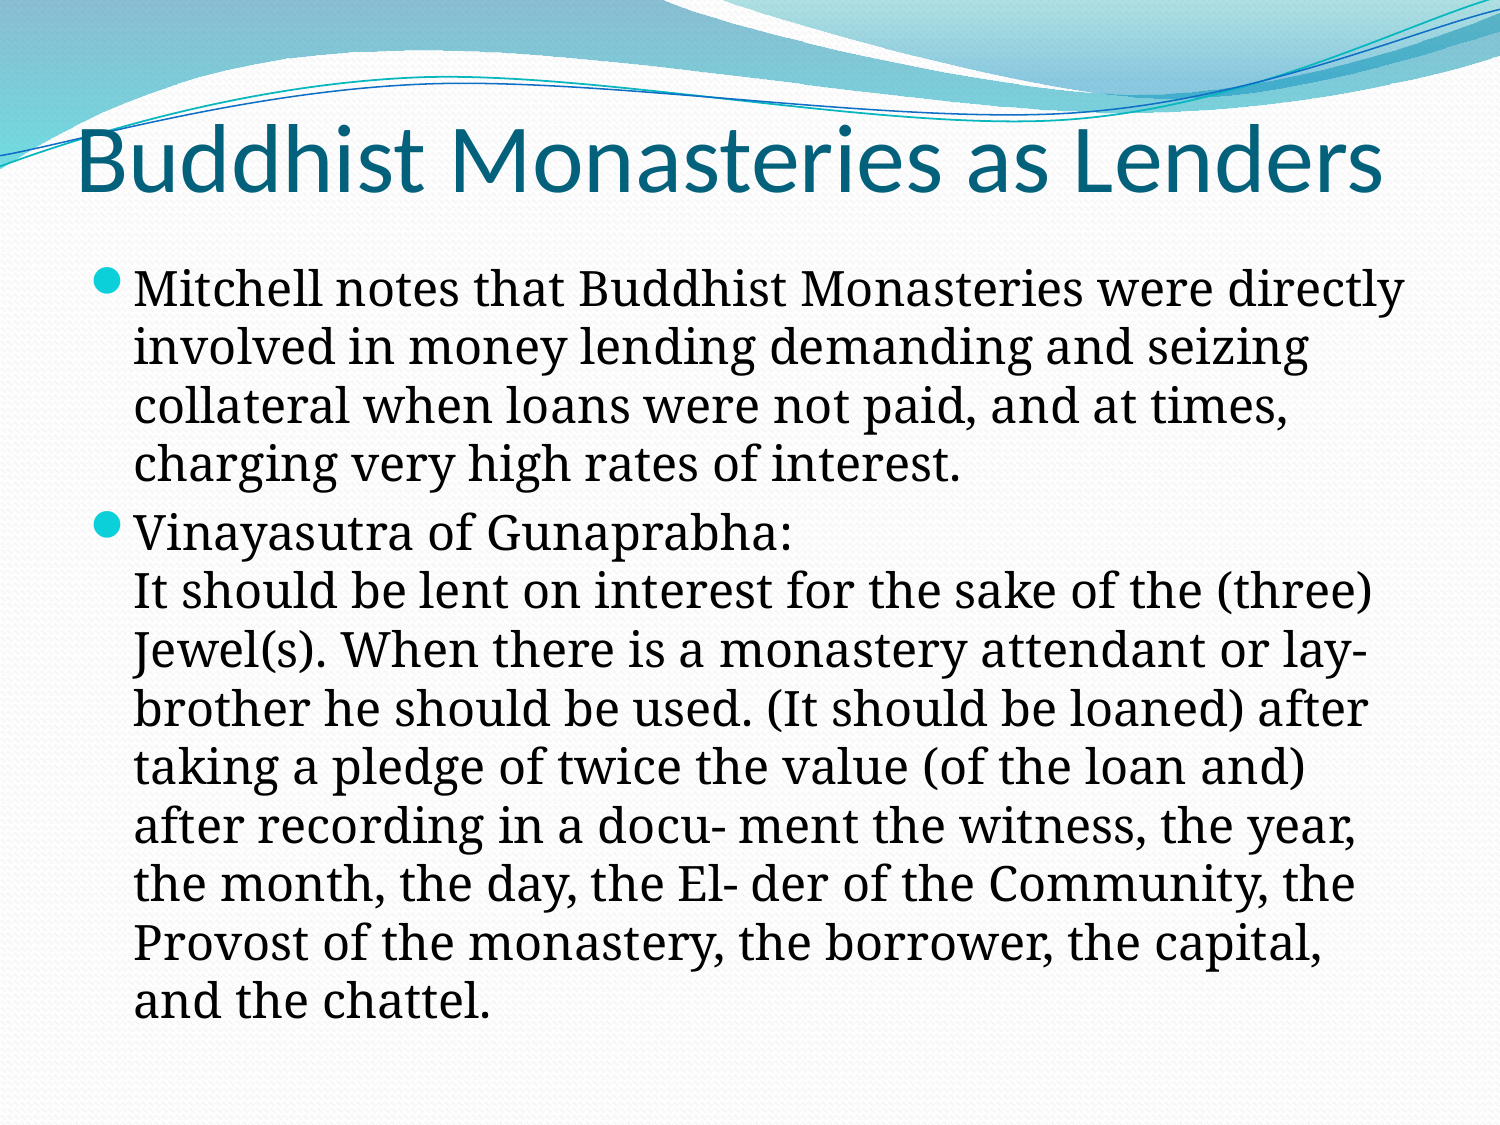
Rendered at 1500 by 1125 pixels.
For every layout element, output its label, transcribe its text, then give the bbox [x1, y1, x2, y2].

list Mitchell notes that Buddhist Monasteries were directly involved in money lending demanding and seizing collateral when loans were not paid, and at times, charging very high rates of interest. Vinayasutra of Gunaprabha: It should be lent on interest for the sake of the (three) Jewel(s). When there is a monastery attendant or lay-brother he should be used. (It should be loaned) after taking a pledge of twice the value (of the loan and) after recording in a docu- ment the witness, the year, the month, the day, the El- der of the Community, the Provost of the monastery, the borrower, the capital, and the chattel. [75, 249, 1425, 1038]
title Buddhist Monasteries as Lenders [75, 75, 1425, 213]
